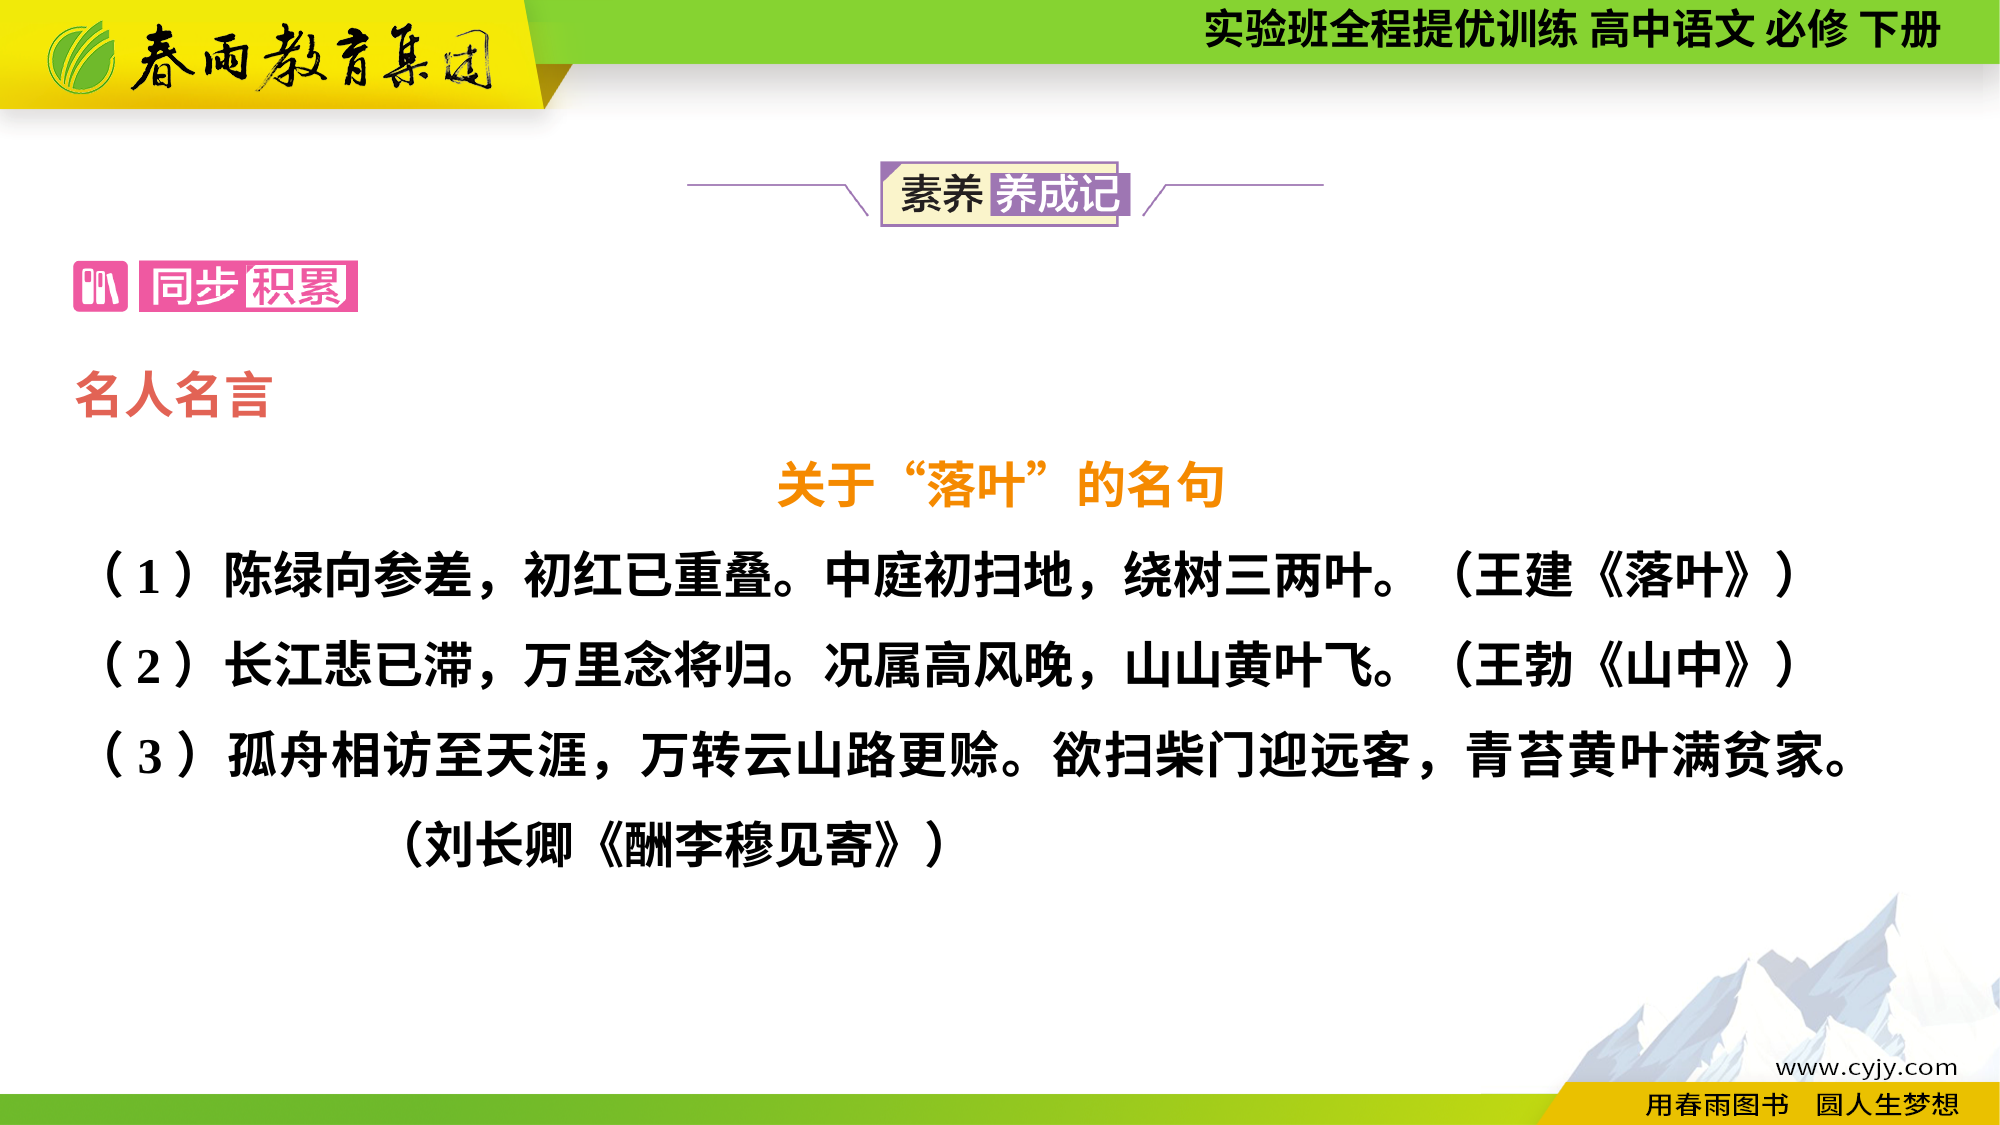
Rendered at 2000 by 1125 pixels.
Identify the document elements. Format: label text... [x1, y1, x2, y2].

list 名人名言 关于“落叶”的名句 （1）陈绿向参差，初红已重叠。中庭初扫地，绕树三两叶。 （王建《落叶》） （2）长江悲已滞，万里念将归。况属高风晚，山山黄叶飞。 （王勃《山中》） （3）孤舟相访至天涯，万转云山路更赊。欲扫柴门迎远客，青苔黄叶满贫家。 （刘长卿《酬李穆见寄》） [59, 326, 1944, 887]
picture [0, 0, 2000, 1125]
